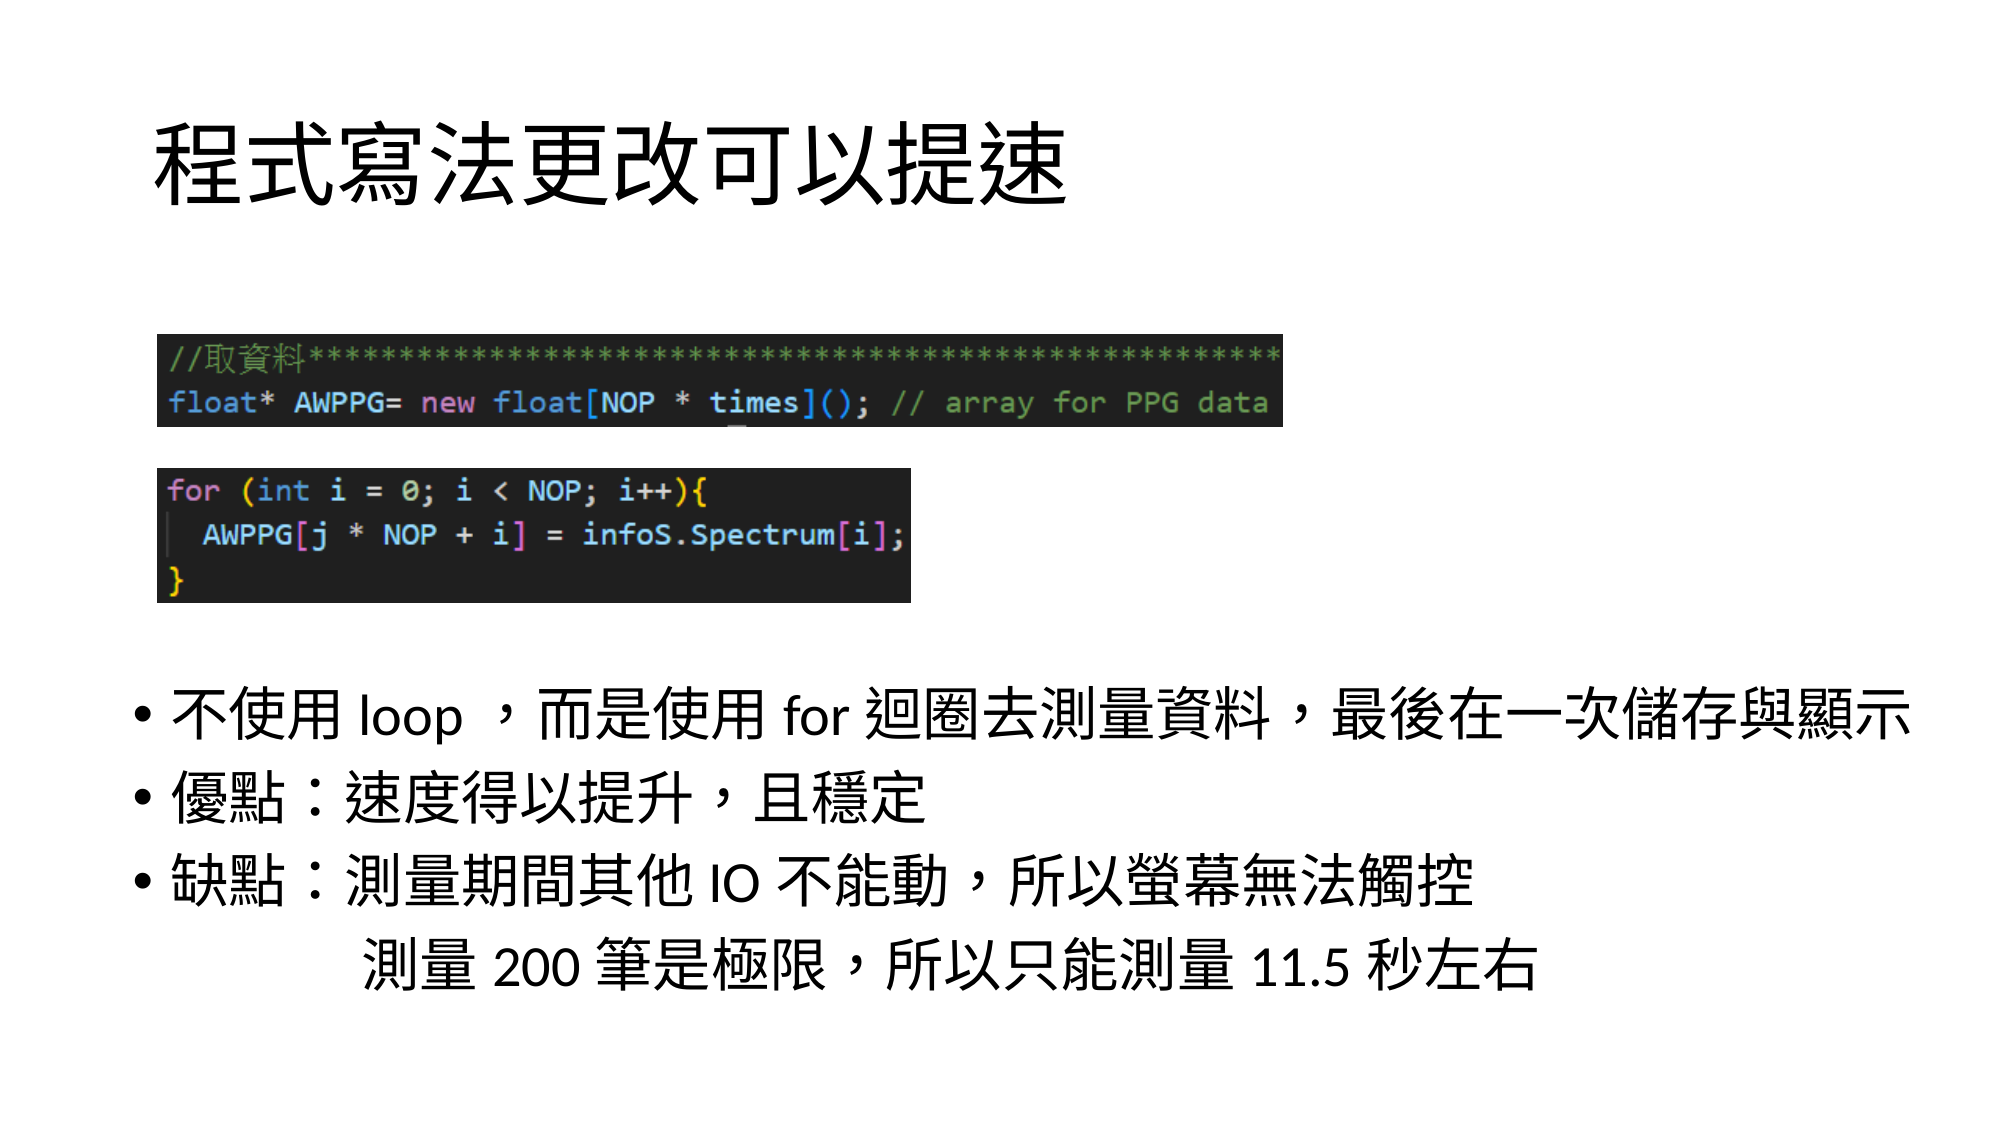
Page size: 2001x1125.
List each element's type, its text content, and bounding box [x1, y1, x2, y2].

title 程式寫法更改可以提速 [137, 59, 1863, 278]
picture [157, 468, 911, 603]
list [157, 334, 1283, 427]
text_box 不使用loop，而是使用for迴圈去測量資料，最後在一次儲存與顯示 優點：速度得以提升，且穩定 缺點：測量期間其他IO不能動，所以螢幕無法觸控 測量200筆是極限，所以只能測量11.5秒左右 [117, 677, 1949, 1106]
